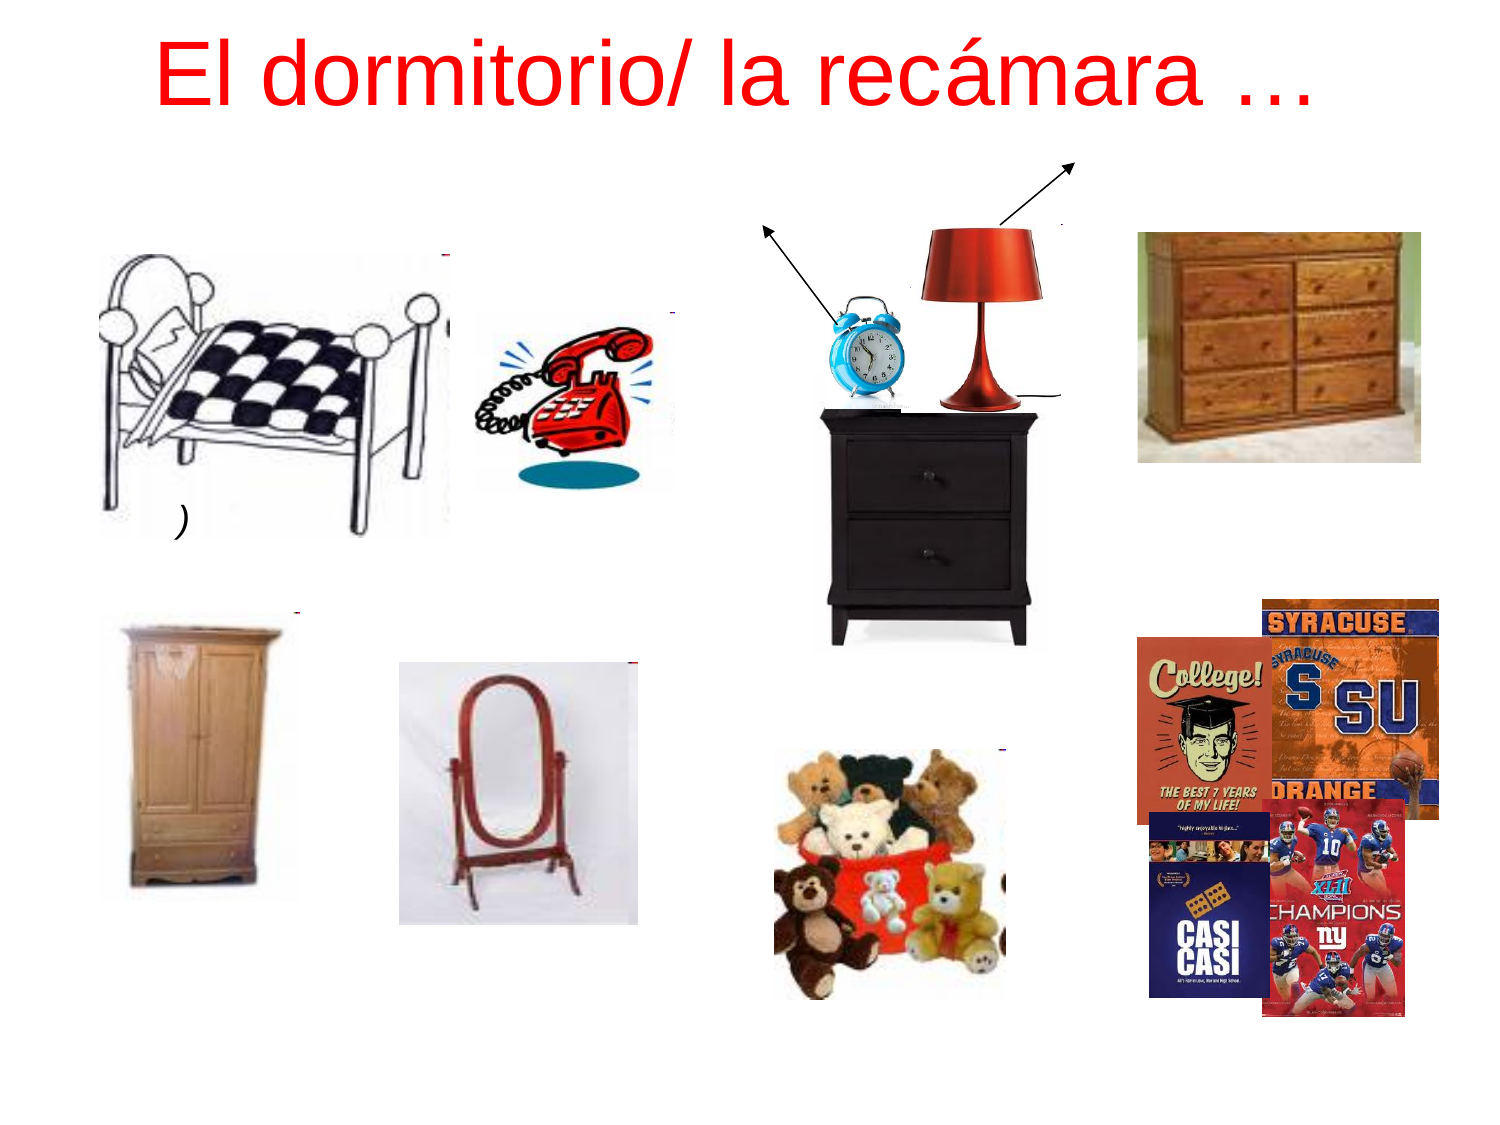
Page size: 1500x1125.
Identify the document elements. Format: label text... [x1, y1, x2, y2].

picture [774, 749, 1007, 1001]
title El dormitorio/ la recámara … [62, 0, 1413, 163]
picture [474, 312, 676, 493]
text_box [762, 224, 819, 301]
picture [1137, 232, 1422, 463]
picture [1137, 599, 1439, 1017]
text_box [1002, 162, 1075, 223]
picture [99, 254, 451, 539]
picture [399, 662, 638, 926]
picture [812, 224, 1063, 654]
picture [99, 612, 301, 902]
